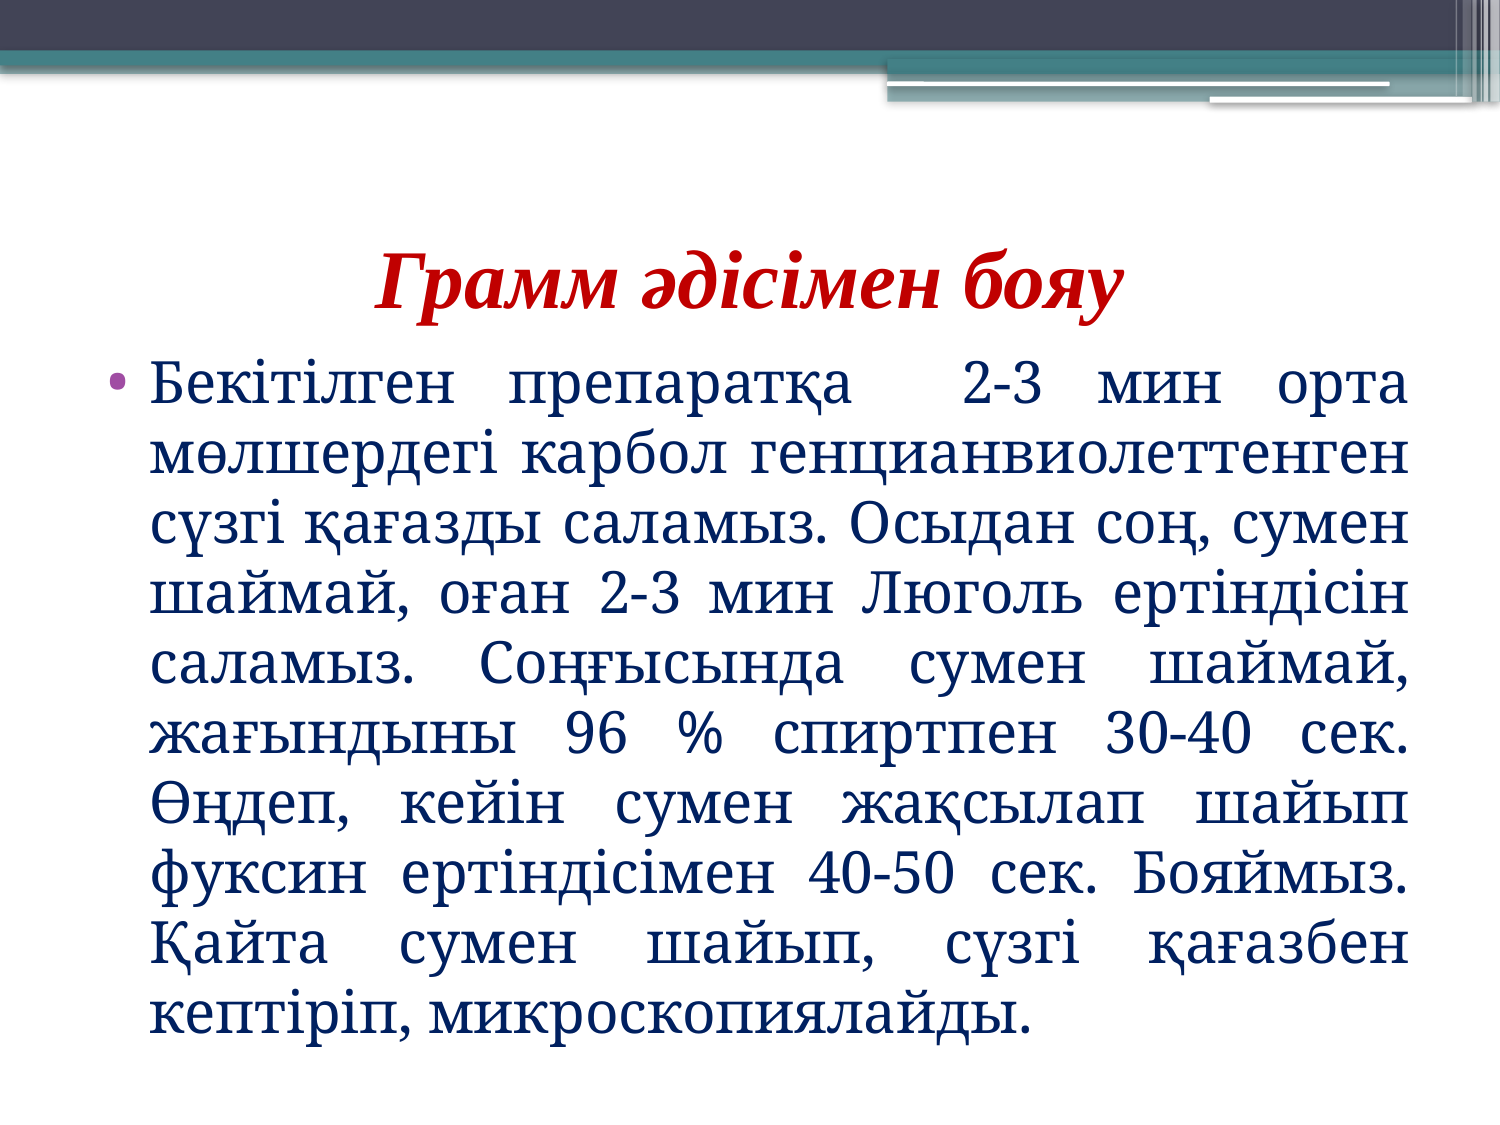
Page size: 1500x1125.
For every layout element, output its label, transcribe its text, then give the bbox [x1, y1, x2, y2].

list Бекітілген препаратқа 2-3 мин орта мөлшердегі карбол генцианвиолеттенген сүзгі қағазды саламыз. Осыдан соң, сумен шаймай, оған 2-3 мин Люголь ертіндісін саламыз. Соңғысында сумен шаймай, жағындыны 96 % спиртпен 30-40 сек. Өңдеп, кейін сумен жақсылап шайып фуксин ертіндісімен 40-50 сек. Бояймыз. Қайта сумен шайып, сүзгі қағазбен кептіріп, микроскопиялайды. [75, 338, 1425, 1079]
title Грамм әдісімен бояу [75, 187, 1425, 338]
